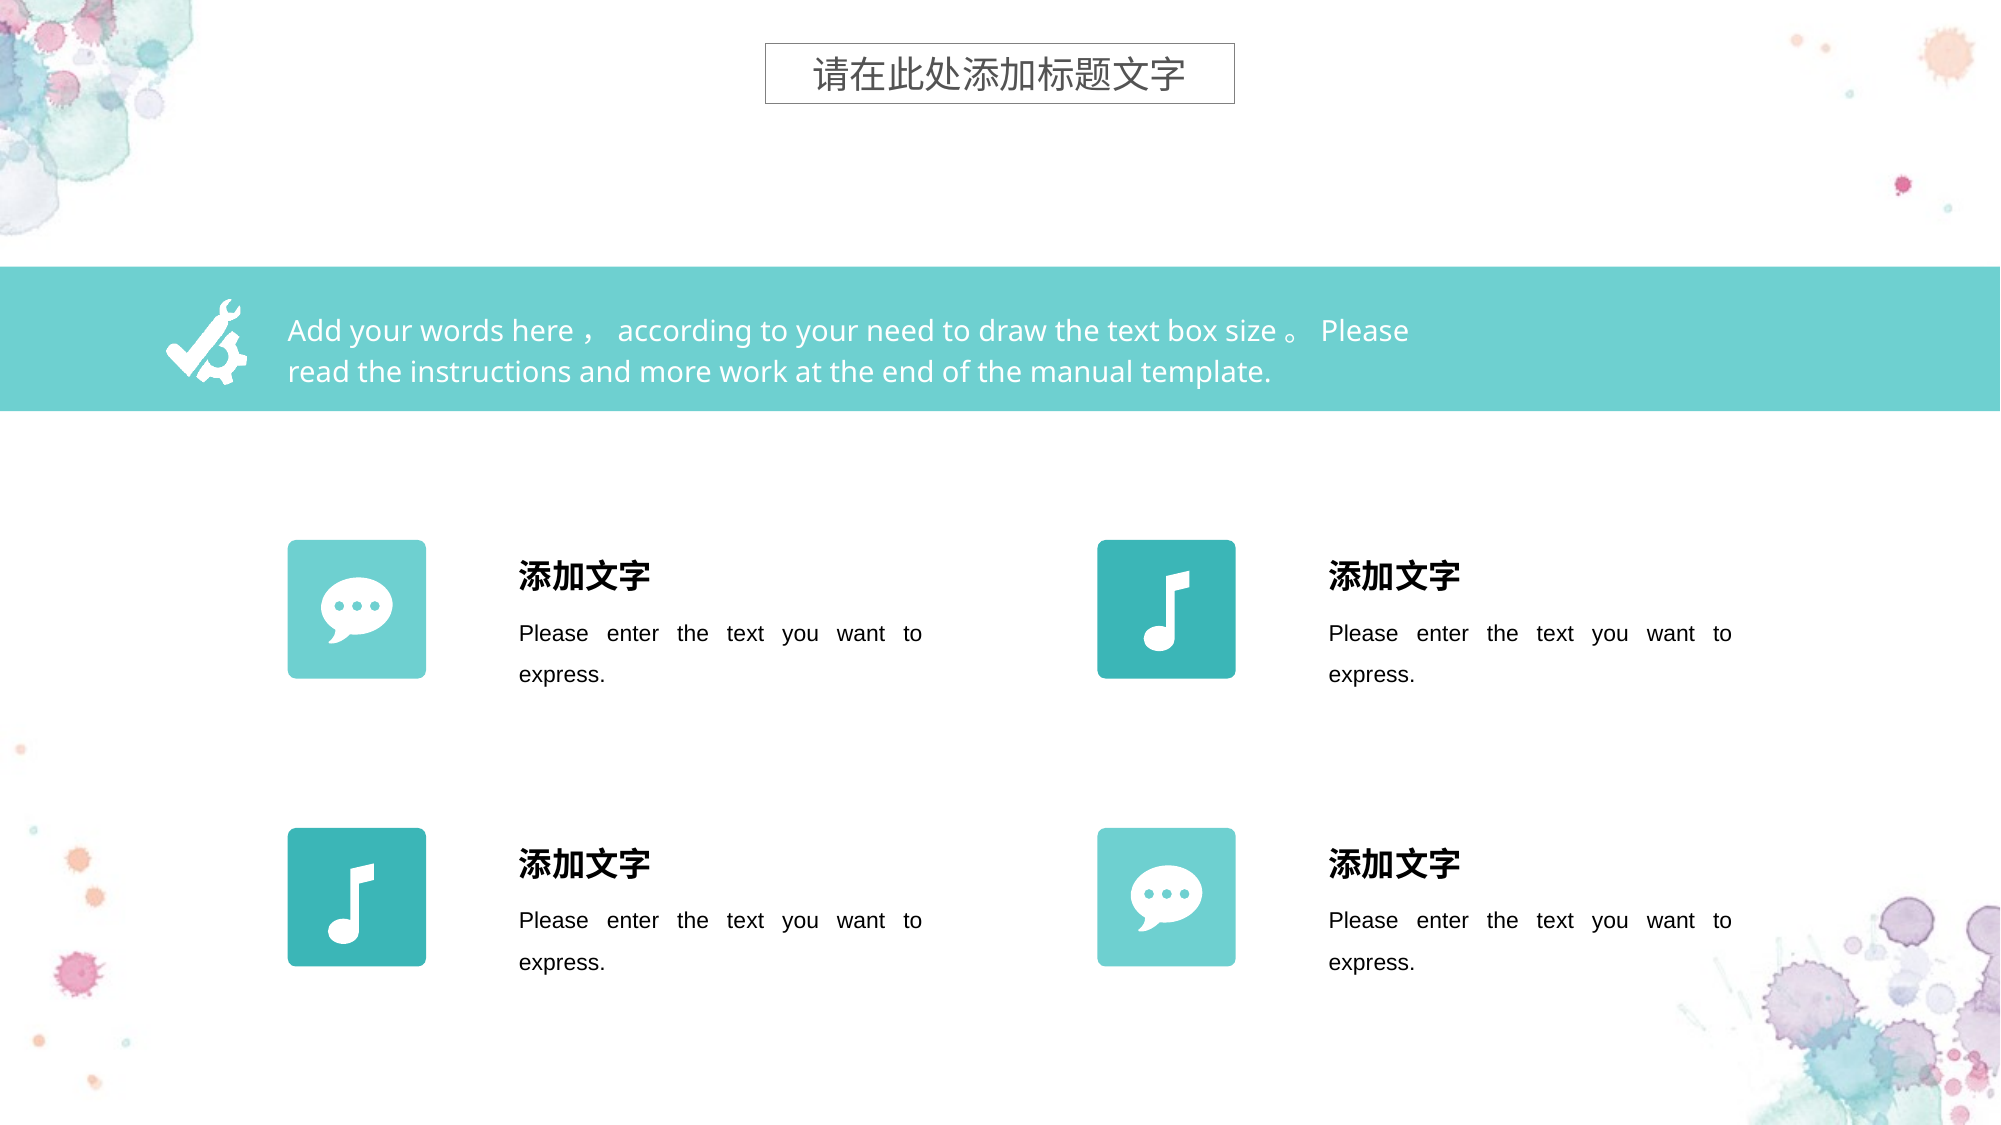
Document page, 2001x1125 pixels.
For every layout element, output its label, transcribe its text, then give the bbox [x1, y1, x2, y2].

text_box 添加文字 [1313, 835, 1506, 891]
picture [166, 299, 247, 386]
text_box 添加文字 [504, 547, 696, 603]
text_box 添加文字 [1313, 547, 1506, 603]
text_box Please enter the text you want to express. [1313, 885, 1748, 983]
text_box [287, 539, 427, 679]
text_box 请在此处添加标题文字 [765, 43, 1235, 104]
text_box [321, 577, 393, 644]
text_box [1143, 570, 1190, 652]
text_box Please enter the text you want to express. [1313, 597, 1748, 695]
text_box [1097, 827, 1236, 967]
text_box [1097, 539, 1236, 679]
text_box 添加文字 [504, 835, 696, 891]
text_box Please enter the text you want to express. [504, 597, 938, 695]
text_box Add your words here，according to your need to draw the text box size。Please read the instructions and more work at the end of the manual template. [287, 304, 1449, 389]
text_box [327, 863, 374, 944]
text_box [0, 266, 2000, 412]
text_box Please enter the text you want to express. [504, 885, 938, 983]
picture [0, 0, 2001, 1125]
text_box [287, 827, 427, 967]
text_box [1130, 865, 1203, 932]
